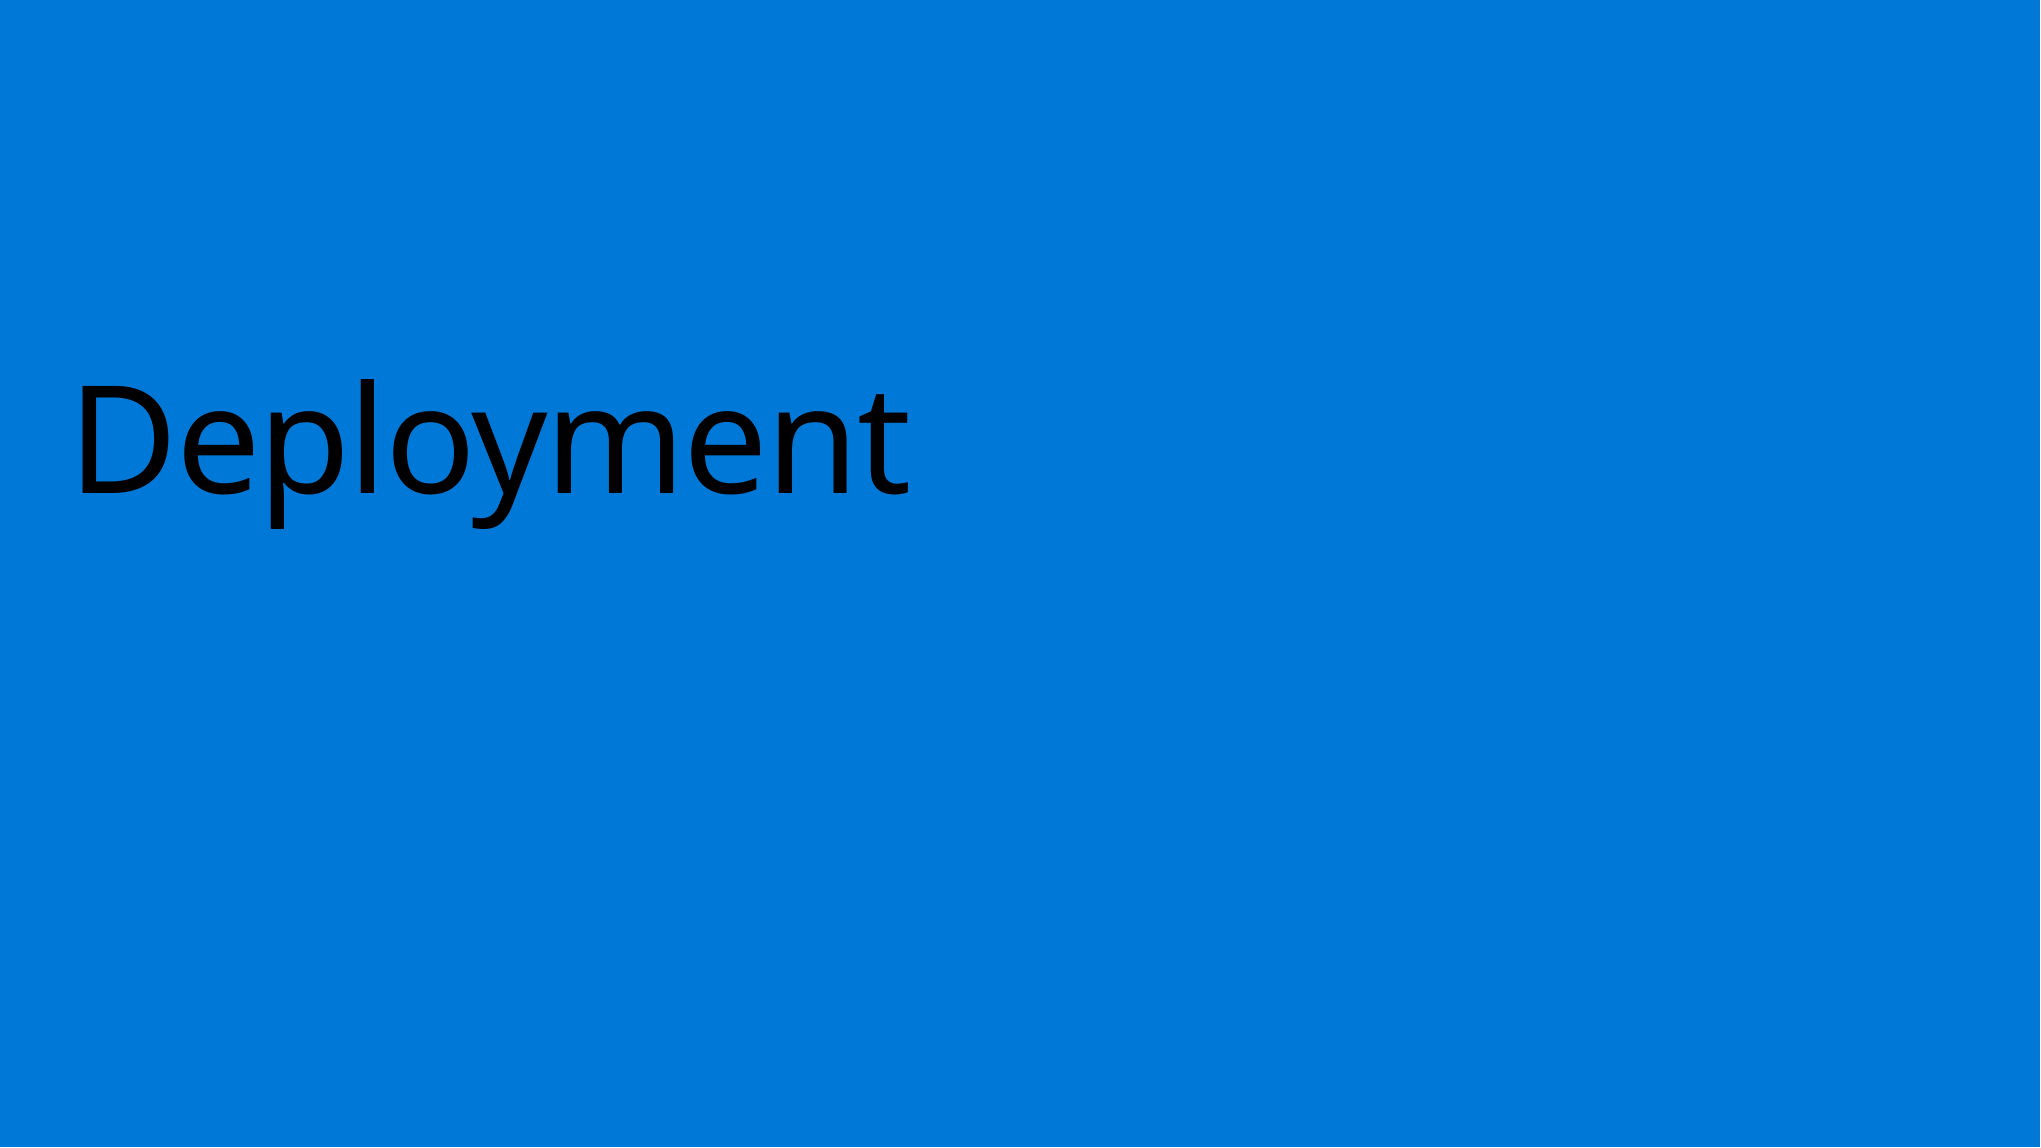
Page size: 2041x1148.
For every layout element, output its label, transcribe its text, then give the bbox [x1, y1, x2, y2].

title Deployment [45, 348, 1996, 543]
